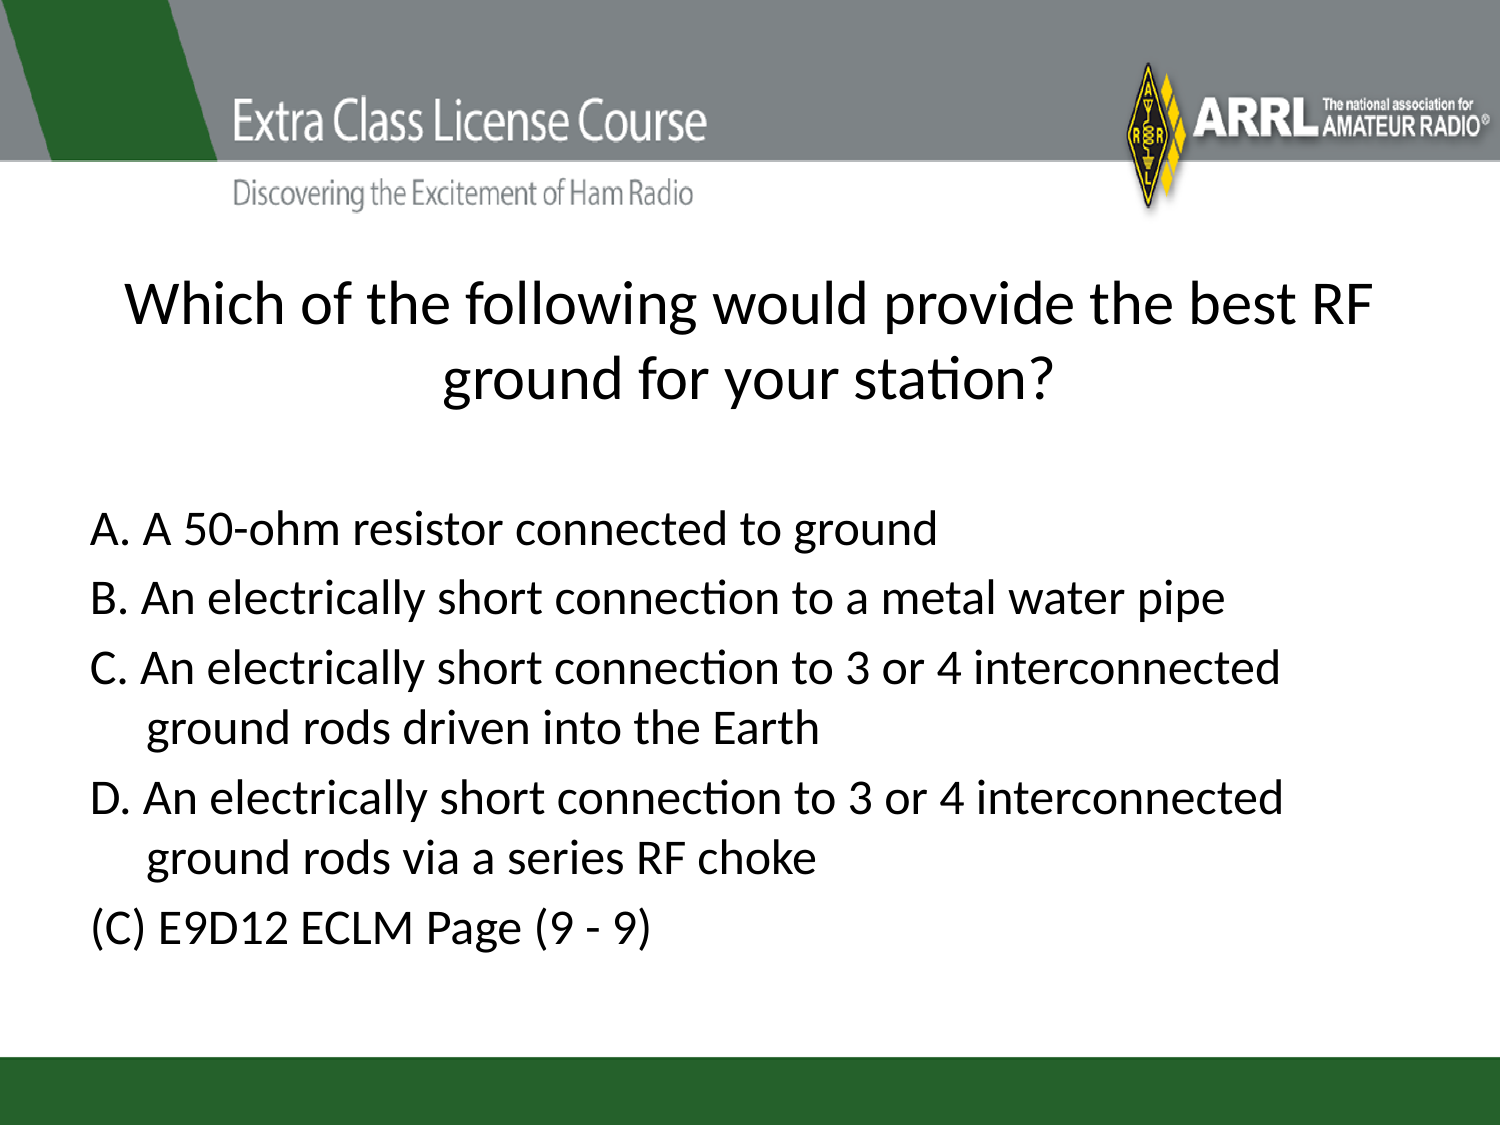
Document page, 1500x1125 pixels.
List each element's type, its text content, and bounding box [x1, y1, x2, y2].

list A. A 50-ohm resistor connected to ground B. An electrically short connection to a metal water pipe C. An electrically short connection to 3 or 4 interconnected ground rods driven into the Earth D. An electrically short connection to 3 or 4 interconnected ground rods via a series RF choke (C) E9D12 ECLM Page (9 - 9) [75, 487, 1425, 1005]
picture [0, 0, 1500, 1125]
title Which of the following would provide the best RF ground for your station? [75, 254, 1425, 435]
